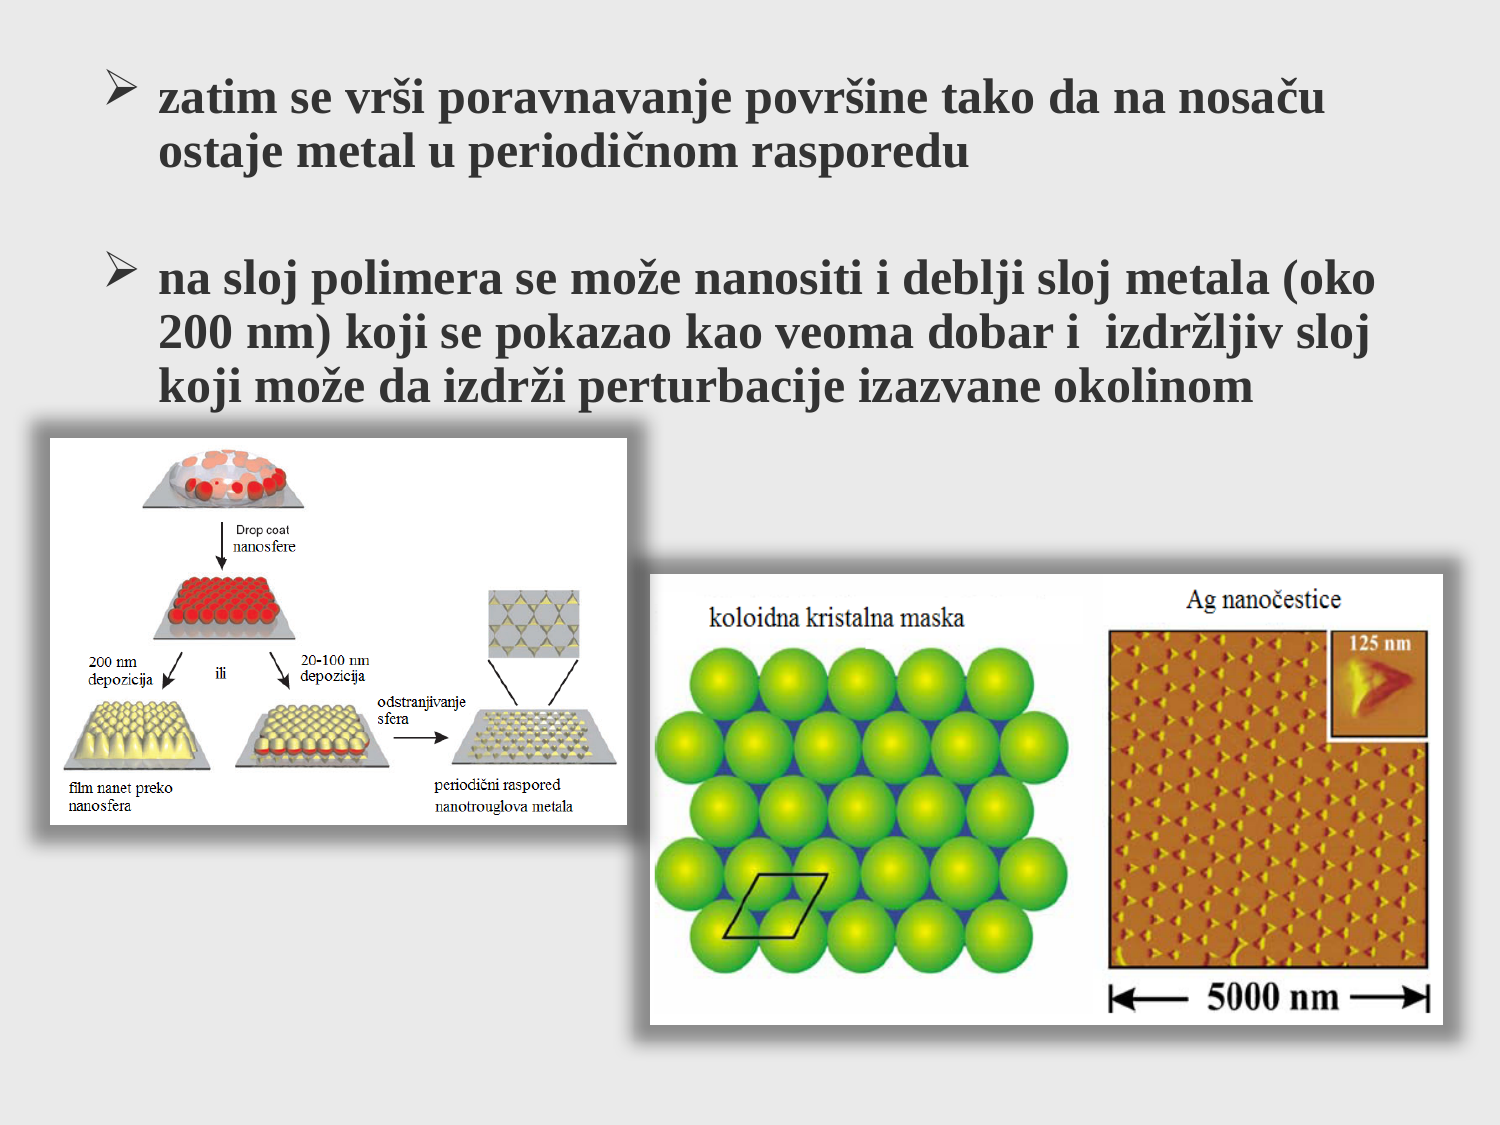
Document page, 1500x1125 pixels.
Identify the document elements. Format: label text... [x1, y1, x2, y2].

list zatim se vrši poravnavanje površine tako da na nosaču ostaje metal u periodičnom rasporedu na sloj polimera se može nanositi i deblji sloj metala (oko 200 nm) koji se pokazao kao veoma dobar i izdržljiv sloj koji može da izdrži perturbacije izazvane okolinom [87, 62, 1413, 475]
picture [649, 574, 1444, 1026]
picture [49, 438, 627, 826]
